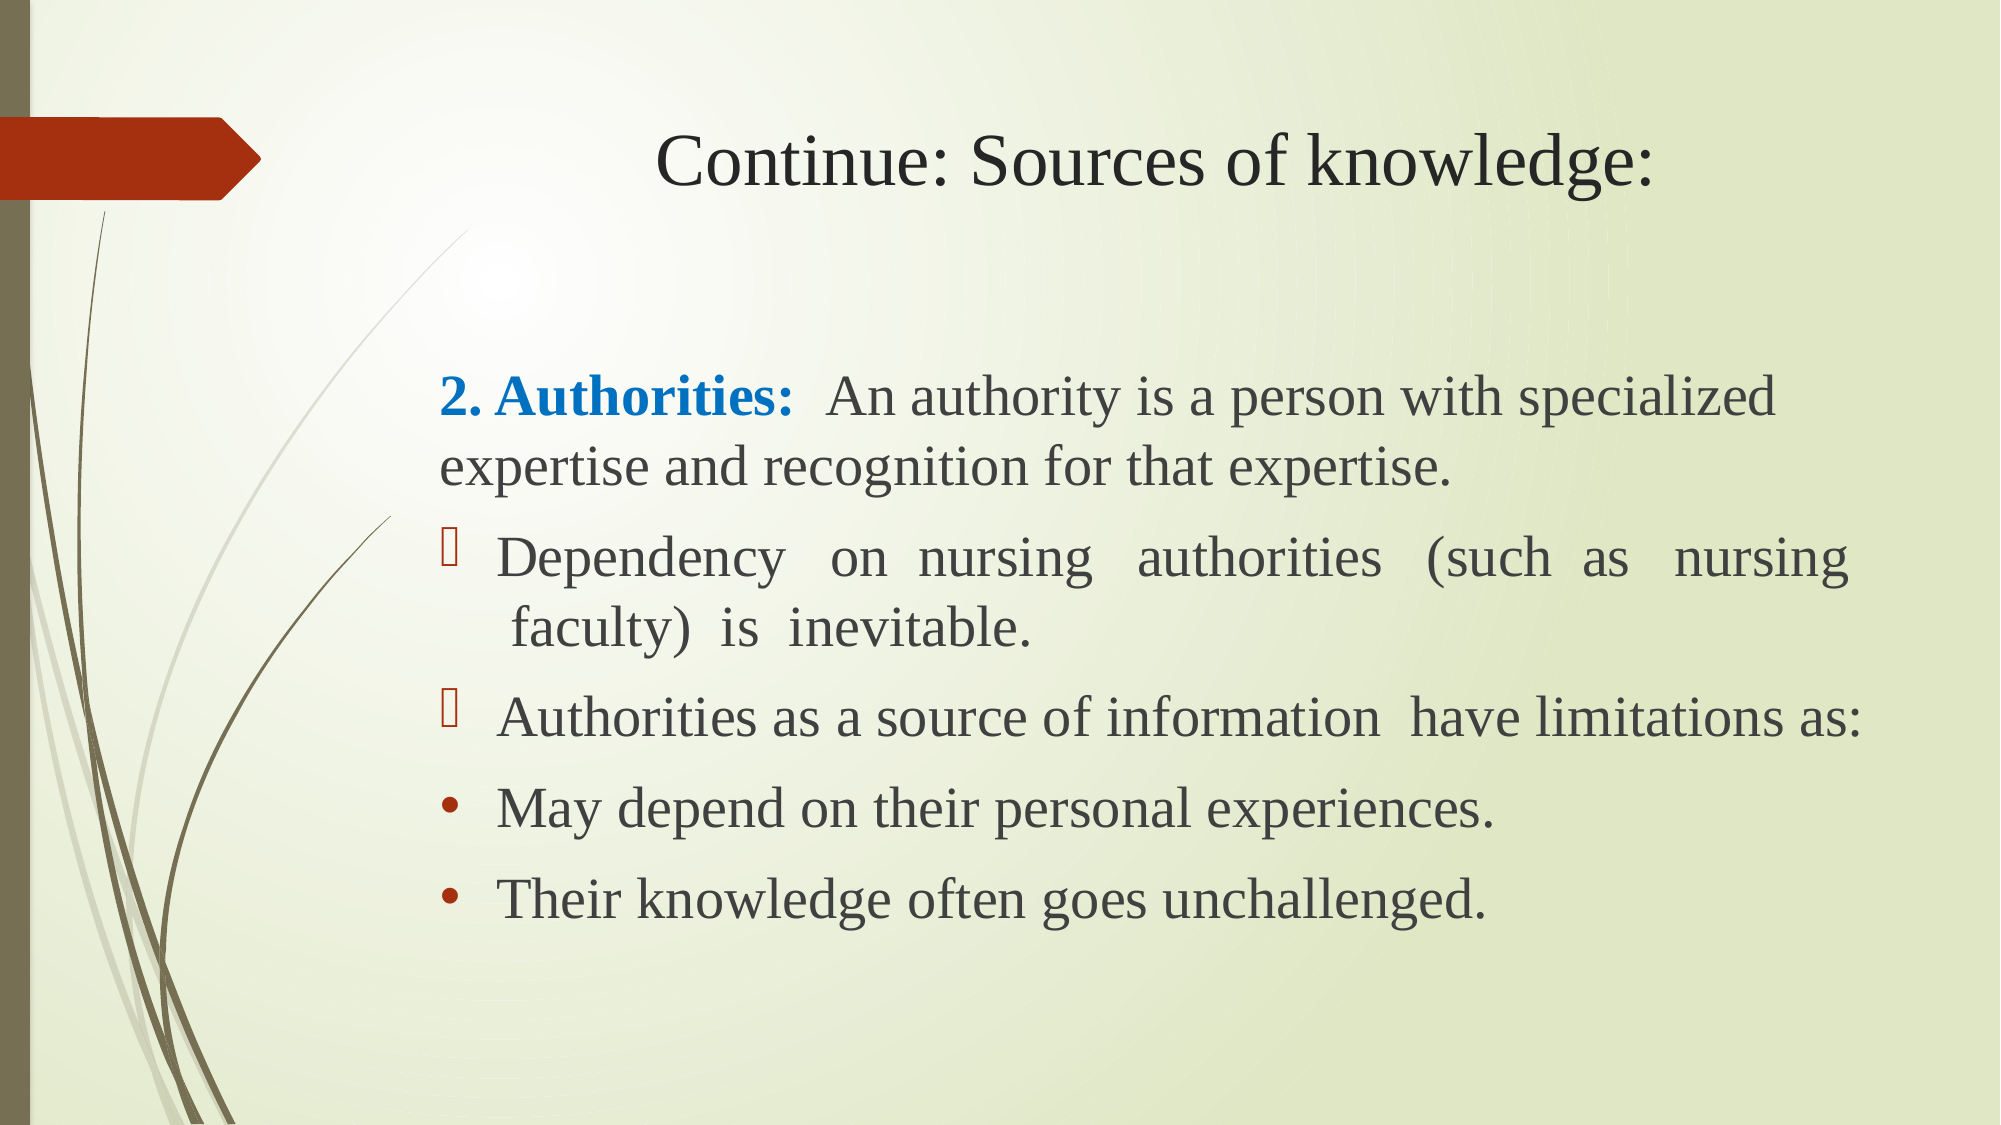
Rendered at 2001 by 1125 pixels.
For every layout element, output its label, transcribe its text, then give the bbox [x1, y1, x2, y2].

title Continue: Sources of knowledge: [425, 102, 1888, 313]
list 2. Authorities: An authority is a person with specialized expertise and recognition for that expertise. Dependency on nursing authorities (such as nursing faculty) is inevitable. Authorities as a source of information have limitations as: May depend on their personal experiences. Their knowledge often goes unchallenged. [424, 350, 1888, 970]
